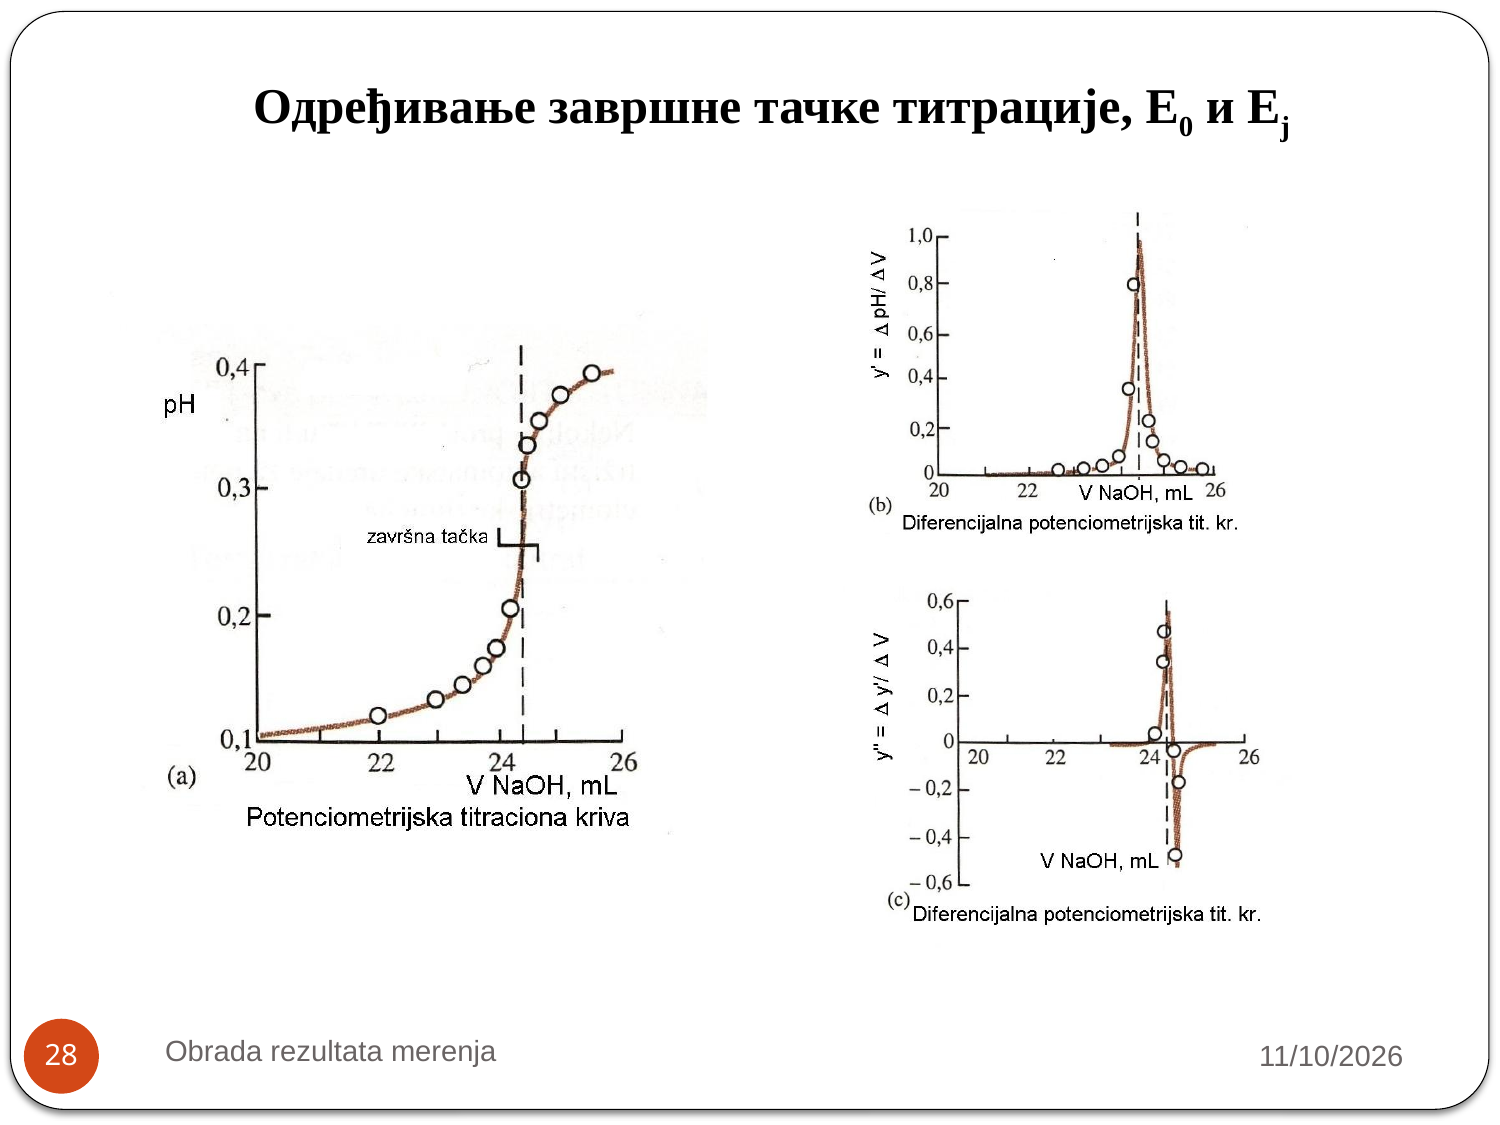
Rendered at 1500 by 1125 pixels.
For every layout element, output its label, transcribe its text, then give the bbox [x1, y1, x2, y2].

footer Obrada rezultata merenja [150, 1012, 800, 1088]
slide_number 28 [23, 1018, 99, 1094]
picture [100, 290, 708, 835]
picture [820, 585, 1298, 953]
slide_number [1012, 1015, 1419, 1094]
picture [844, 207, 1258, 540]
text_box Одређивање завршне тачке титрације, E0 и Ej [238, 66, 1313, 150]
